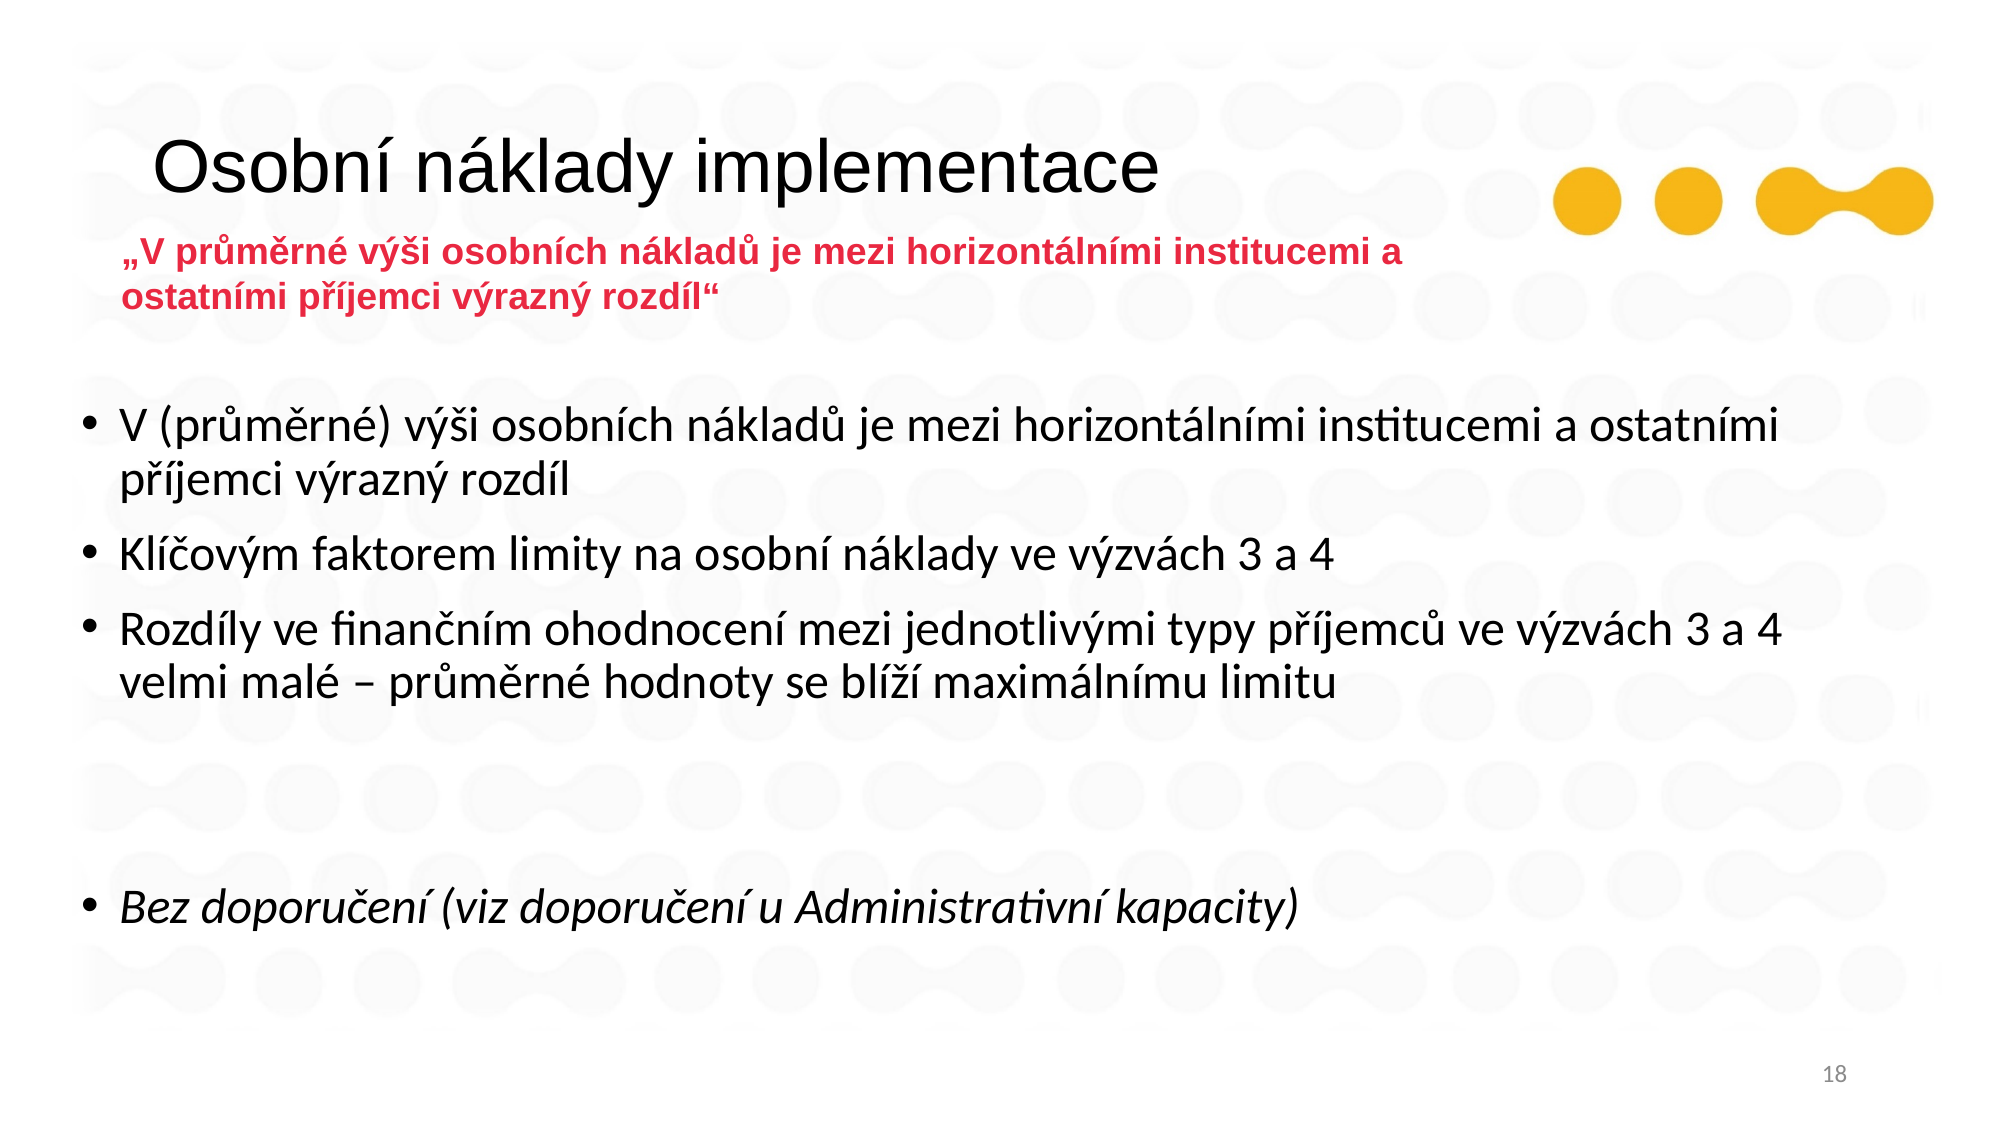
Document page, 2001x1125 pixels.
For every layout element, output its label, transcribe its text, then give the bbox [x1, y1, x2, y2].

title Osobní náklady implementace [137, 59, 1863, 278]
picture [100, 70, 1943, 1004]
list V (průměrné) výši osobních nákladů je mezi horizontálními institucemi a ostatními příjemci výrazný rozdíl Klíčovým faktorem limity na osobní náklady ve výzvách 3 a 4 Rozdíly ve finančním ohodnocení mezi jednotlivými typy příjemců ve výzvách 3 a 4 velmi malé – průměrné hodnoty se blíží maximálnímu limitu Bez doporučení (viz doporučení u Administrativní kapacity) [66, 390, 1863, 1014]
text_box „V průměrné výši osobních nákladů je mezi horizontálními institucemi a ostatními příjemci výrazný rozdíl“ [106, 220, 1611, 325]
slide_number 18 [1412, 1042, 1863, 1103]
